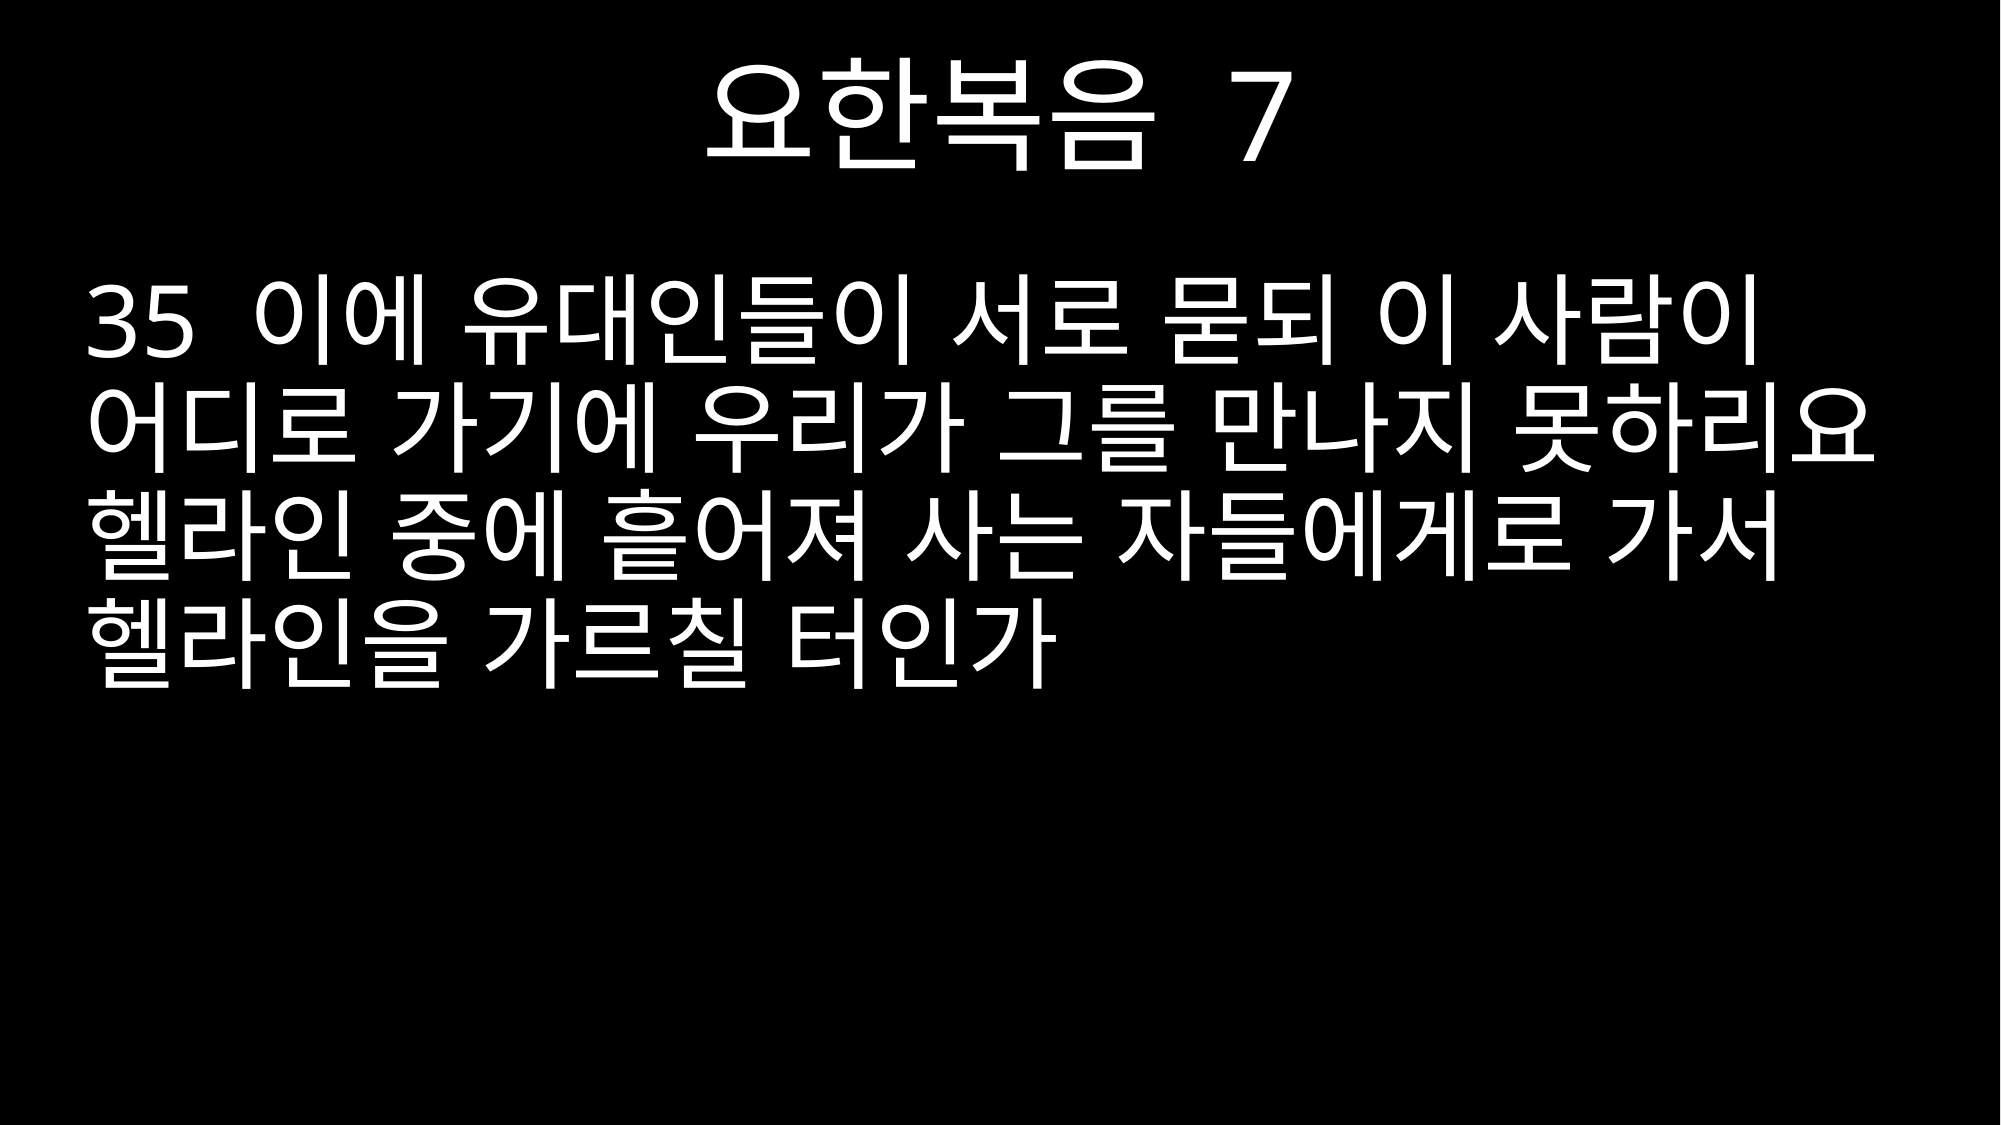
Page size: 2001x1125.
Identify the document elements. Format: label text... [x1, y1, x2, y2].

list 35 이에 유대인들이 서로 묻되 이 사람이 어디로 가기에 우리가 그를 만나지 못하리요 헬라인 중에 흩어져 사는 자들에게로 가서 헬라인을 가르칠 터인가 [69, 263, 1953, 423]
footer 요한복음 7 [0, 32, 2000, 192]
picture [0, 0, 2001, 1125]
